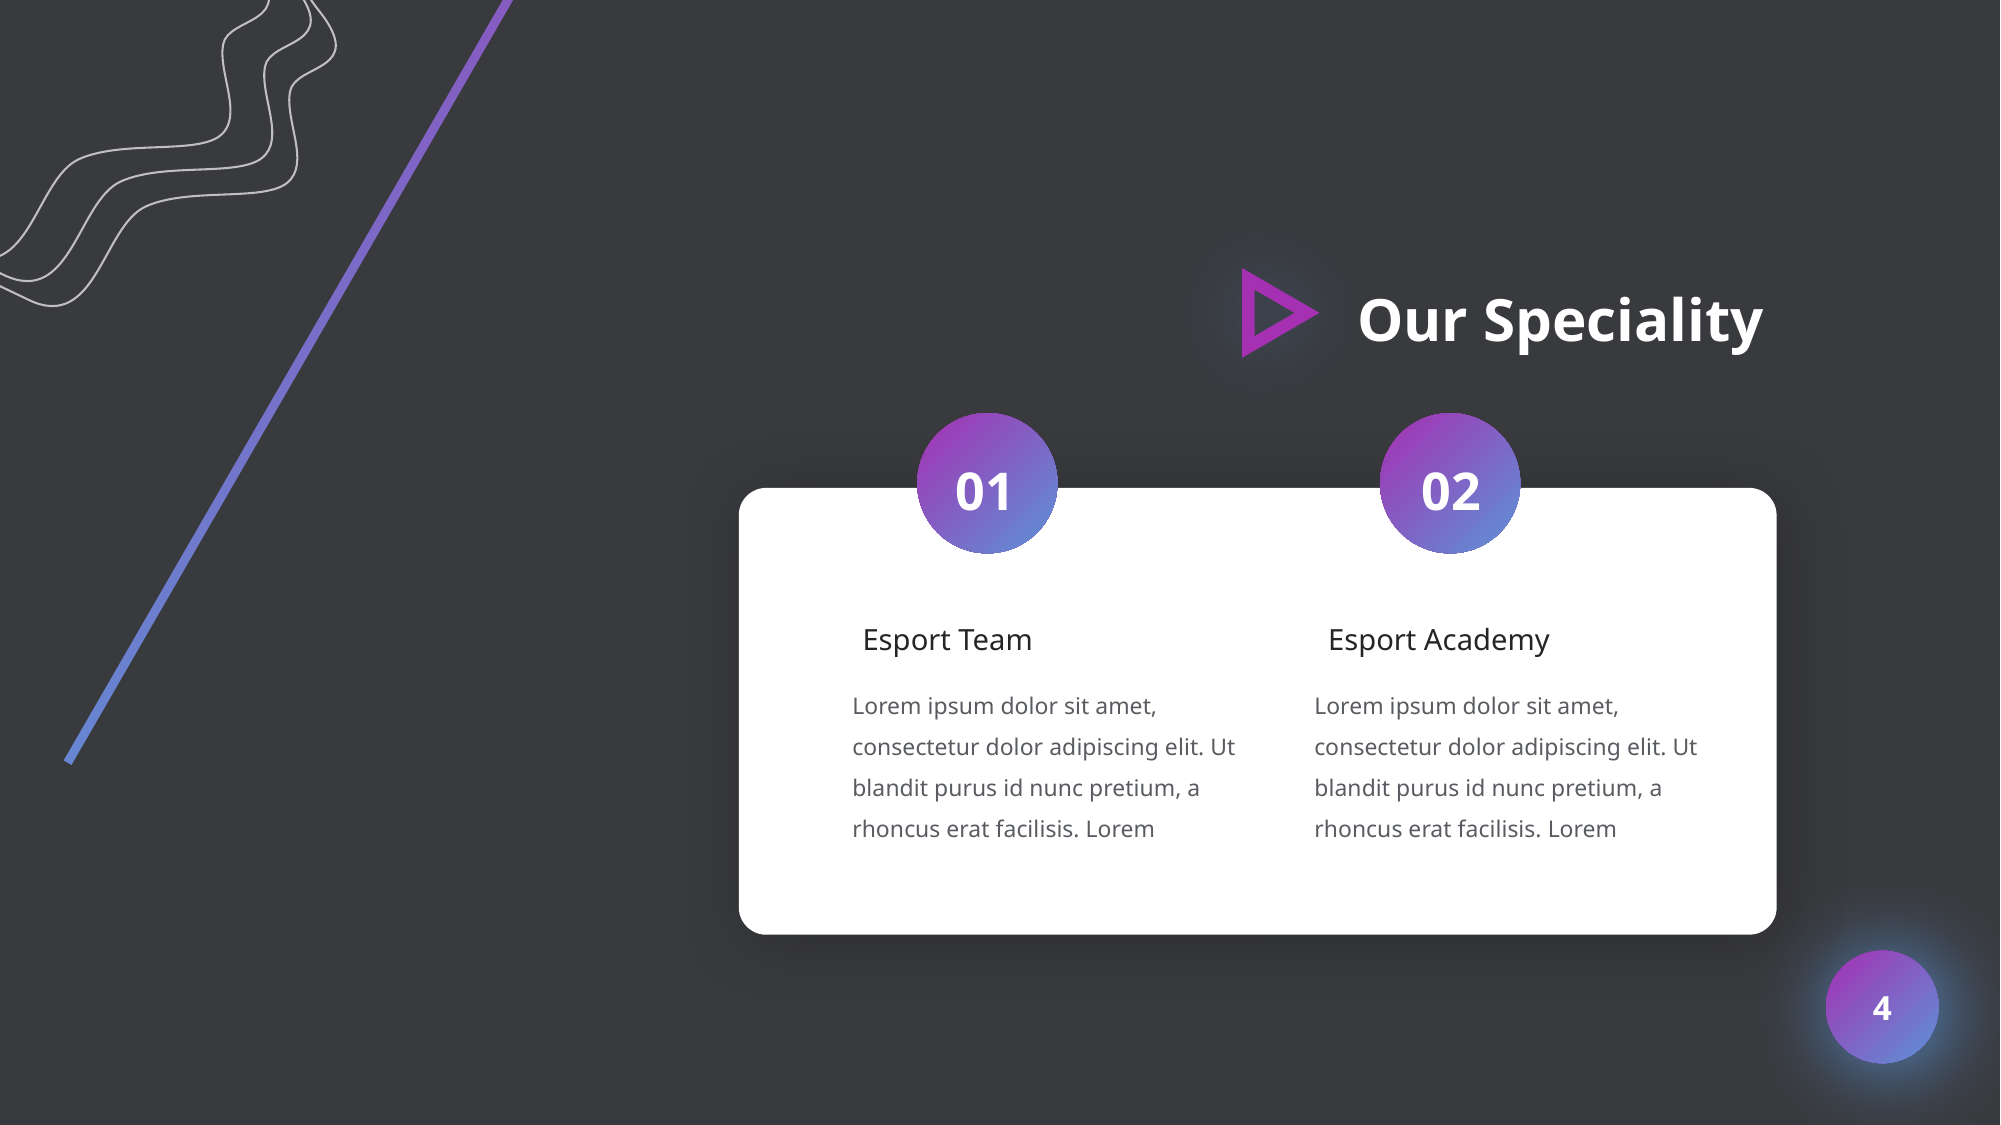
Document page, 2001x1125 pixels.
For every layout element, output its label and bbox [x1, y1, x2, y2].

text_box [0, 0, 336, 307]
picture [63, 123, 1282, 1002]
text_box [738, 412, 1777, 935]
text_box [1248, 275, 1798, 362]
